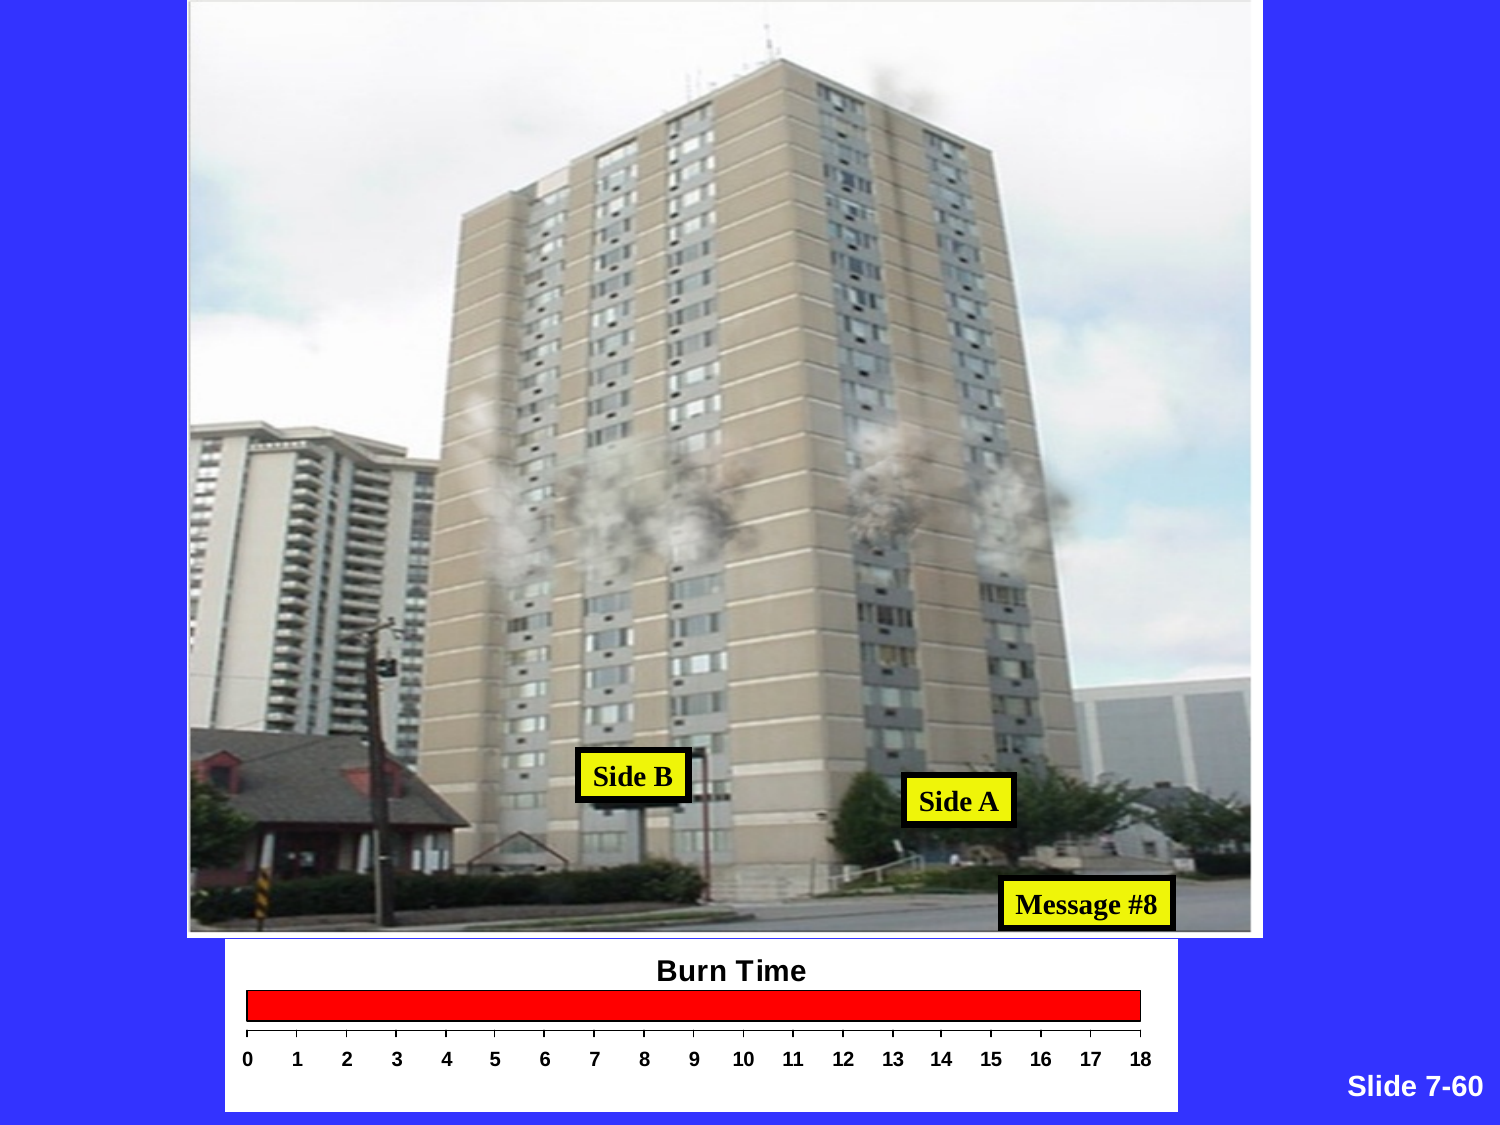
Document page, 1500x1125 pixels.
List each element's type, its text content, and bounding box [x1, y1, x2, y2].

slide_number Slide 7-202 [1148, 1059, 1500, 1125]
picture [187, 0, 1263, 938]
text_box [224, 938, 1179, 1113]
